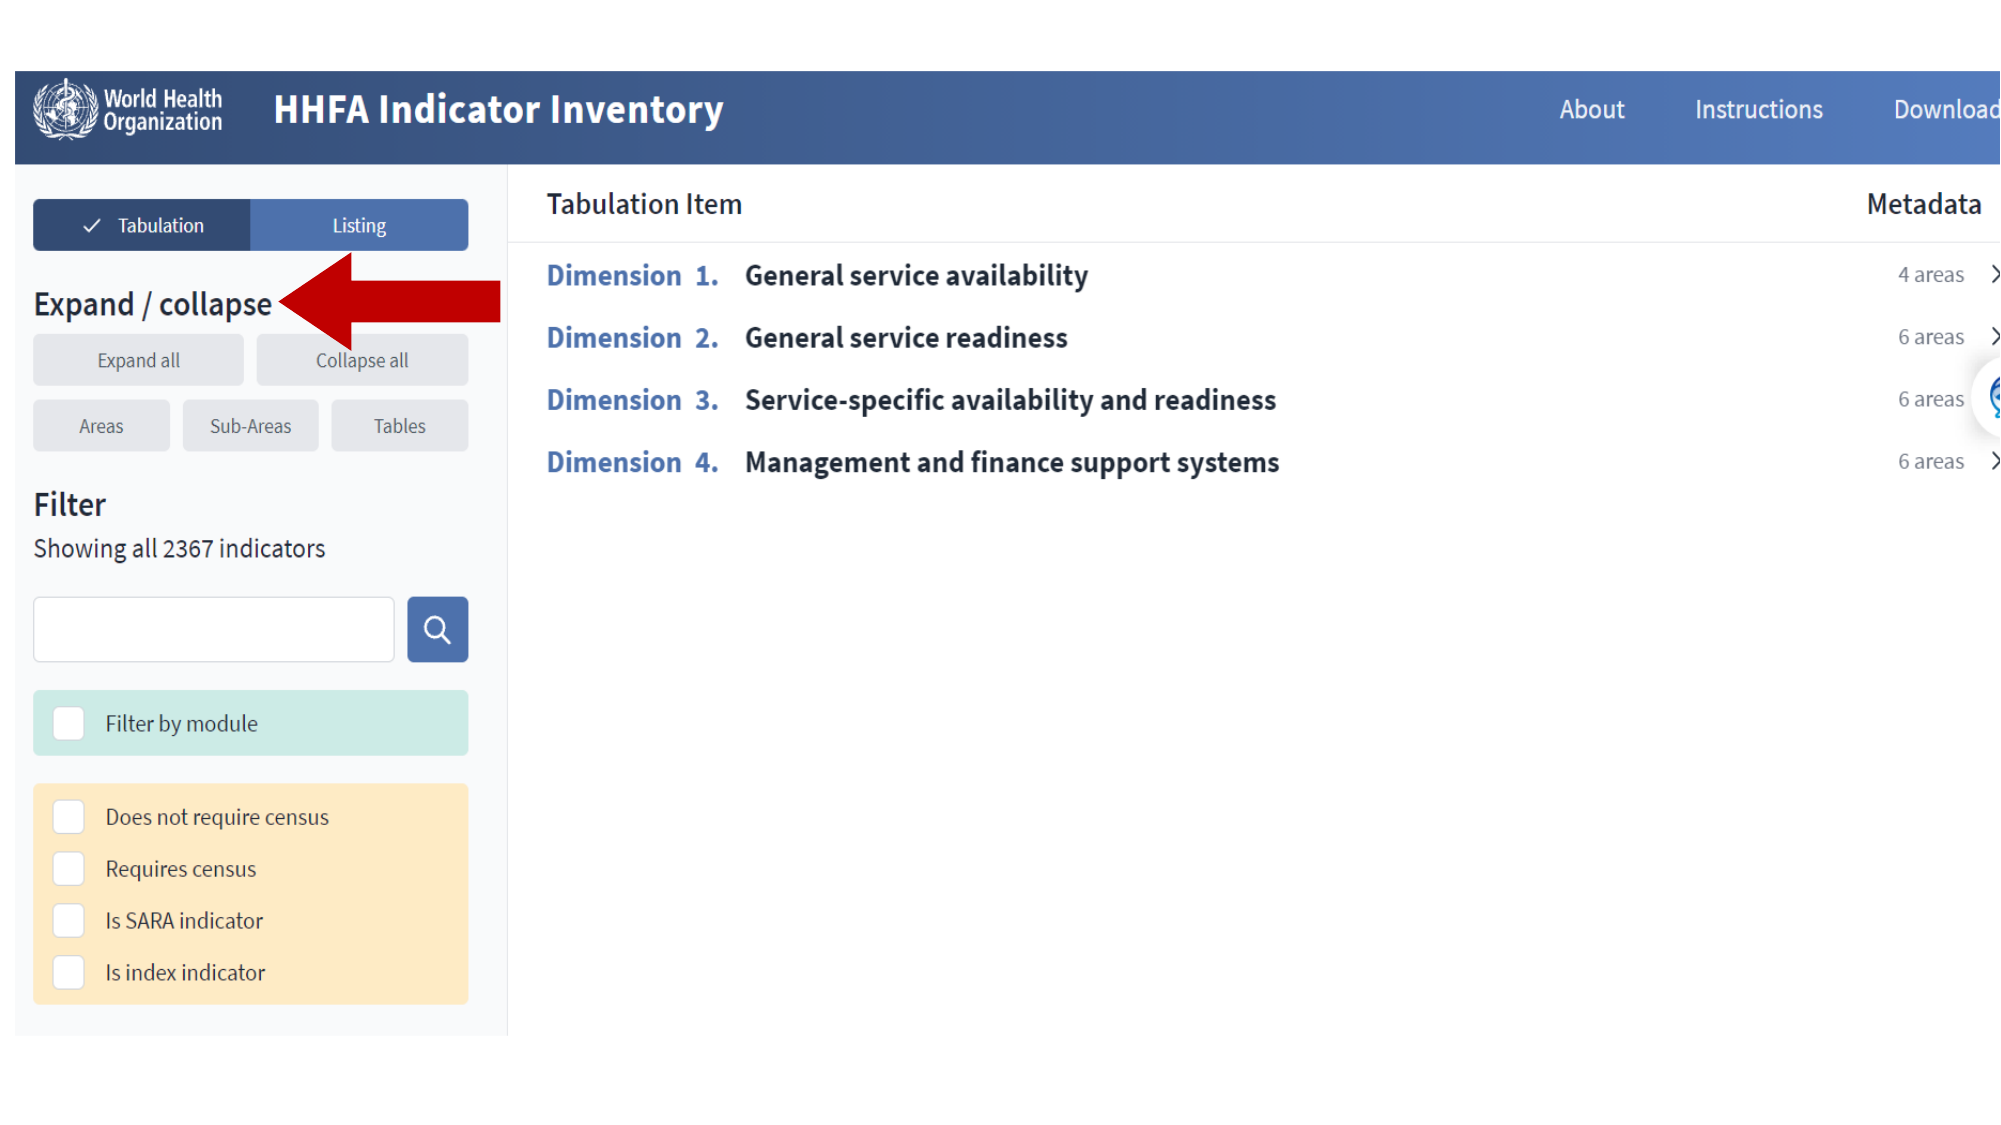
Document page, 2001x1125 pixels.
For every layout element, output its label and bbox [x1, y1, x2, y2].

text_box [14, 70, 2000, 1037]
